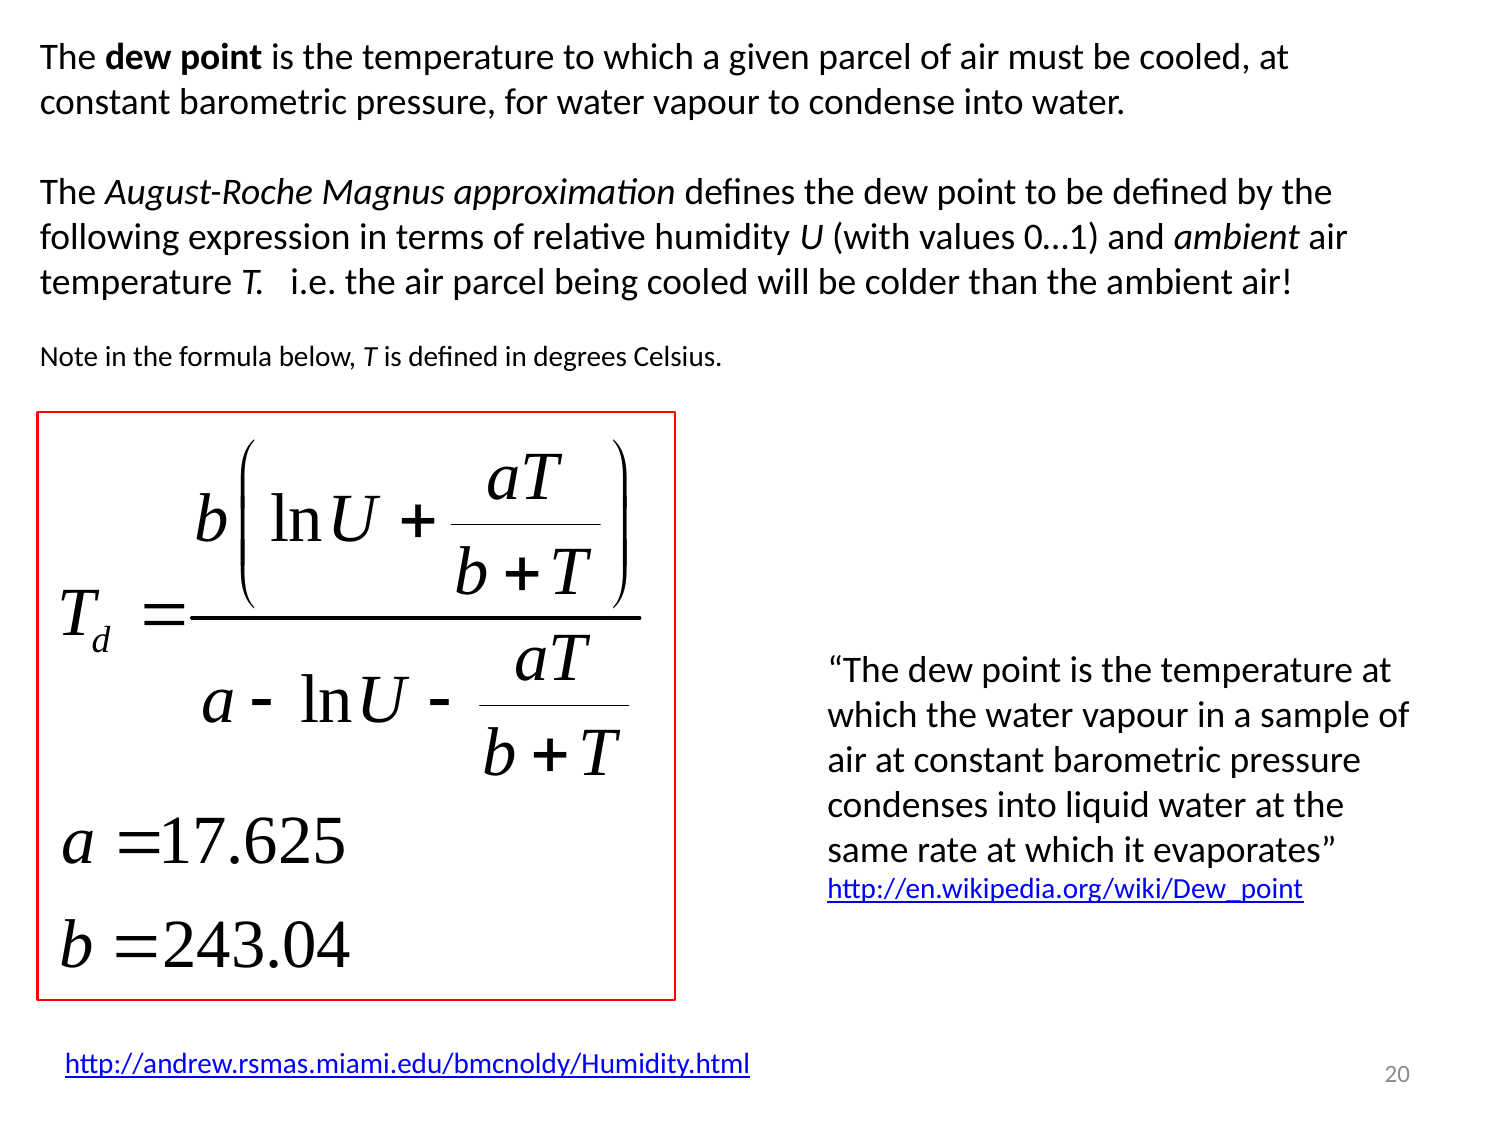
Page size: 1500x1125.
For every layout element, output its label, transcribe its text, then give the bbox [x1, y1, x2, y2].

text_box http://andrew.rsmas.miami.edu/bmcnoldy/Humidity.html [50, 1037, 1000, 1088]
text_box The dew point is the temperature to which a given parcel of air must be cooled, at constant barometric pressure, for water vapour to condense into water. The August-Roche Magnus approximation defines the dew point to be defined by the following expression in terms of relative humidity U (with values 0…1) and ambient air temperature T. i.e. the air parcel being cooled will be colder than the ambient air! Note in the formula below, T is defined in degrees Celsius. [24, 24, 1413, 425]
text_box “The dew point is the temperature at which the water vapour in a sample of air at constant barometric pressure condenses into liquid water at the same rate at which it evaporates” http://en.wikipedia.org/wiki/Dew_point [812, 637, 1438, 913]
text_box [49, 424, 657, 984]
slide_number 20 [1074, 1042, 1425, 1103]
text_box [35, 410, 677, 1002]
